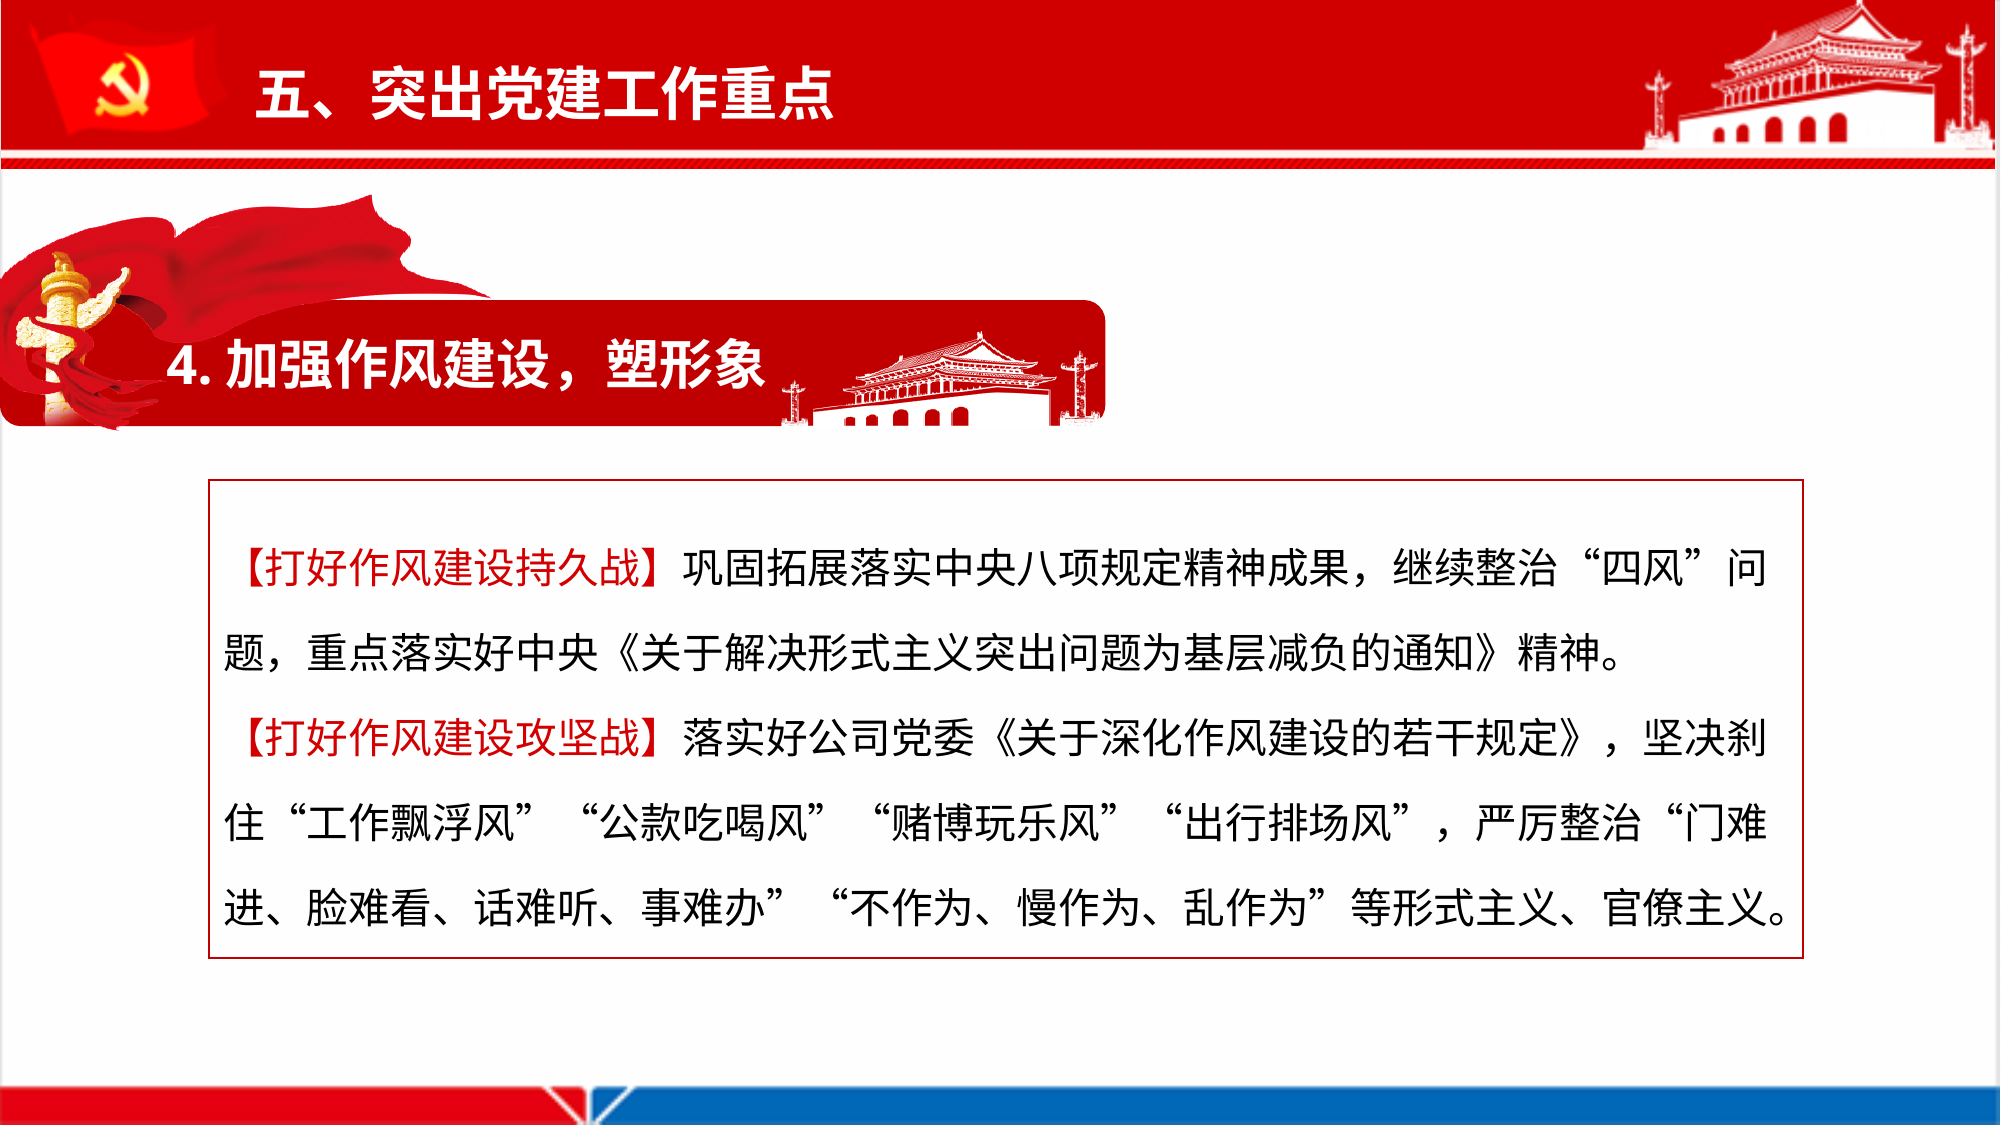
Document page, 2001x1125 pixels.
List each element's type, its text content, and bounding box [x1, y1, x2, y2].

slide_number [1412, 1042, 1863, 1103]
text_box 【打好作风建设持久战】巩固拓展落实中央八项规定精神成果，继续整治“四风”问题，重点落实好中央《关于解决形式主义突出问题为基层减负的通知》精神。 【打好作风建设攻坚战】落实好公司党委《关于深化作风建设的若干规定》，坚决刹住“工作飘浮风”“公款吃喝风”“赌博玩乐风”“出行排场风”，严厉整治“门难进、脸难看、话难听、事难办”“不作为、慢作为、乱作为”等形式主义、官僚主义。 [208, 479, 1804, 959]
picture [0, 0, 2001, 1125]
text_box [0, 173, 1106, 457]
